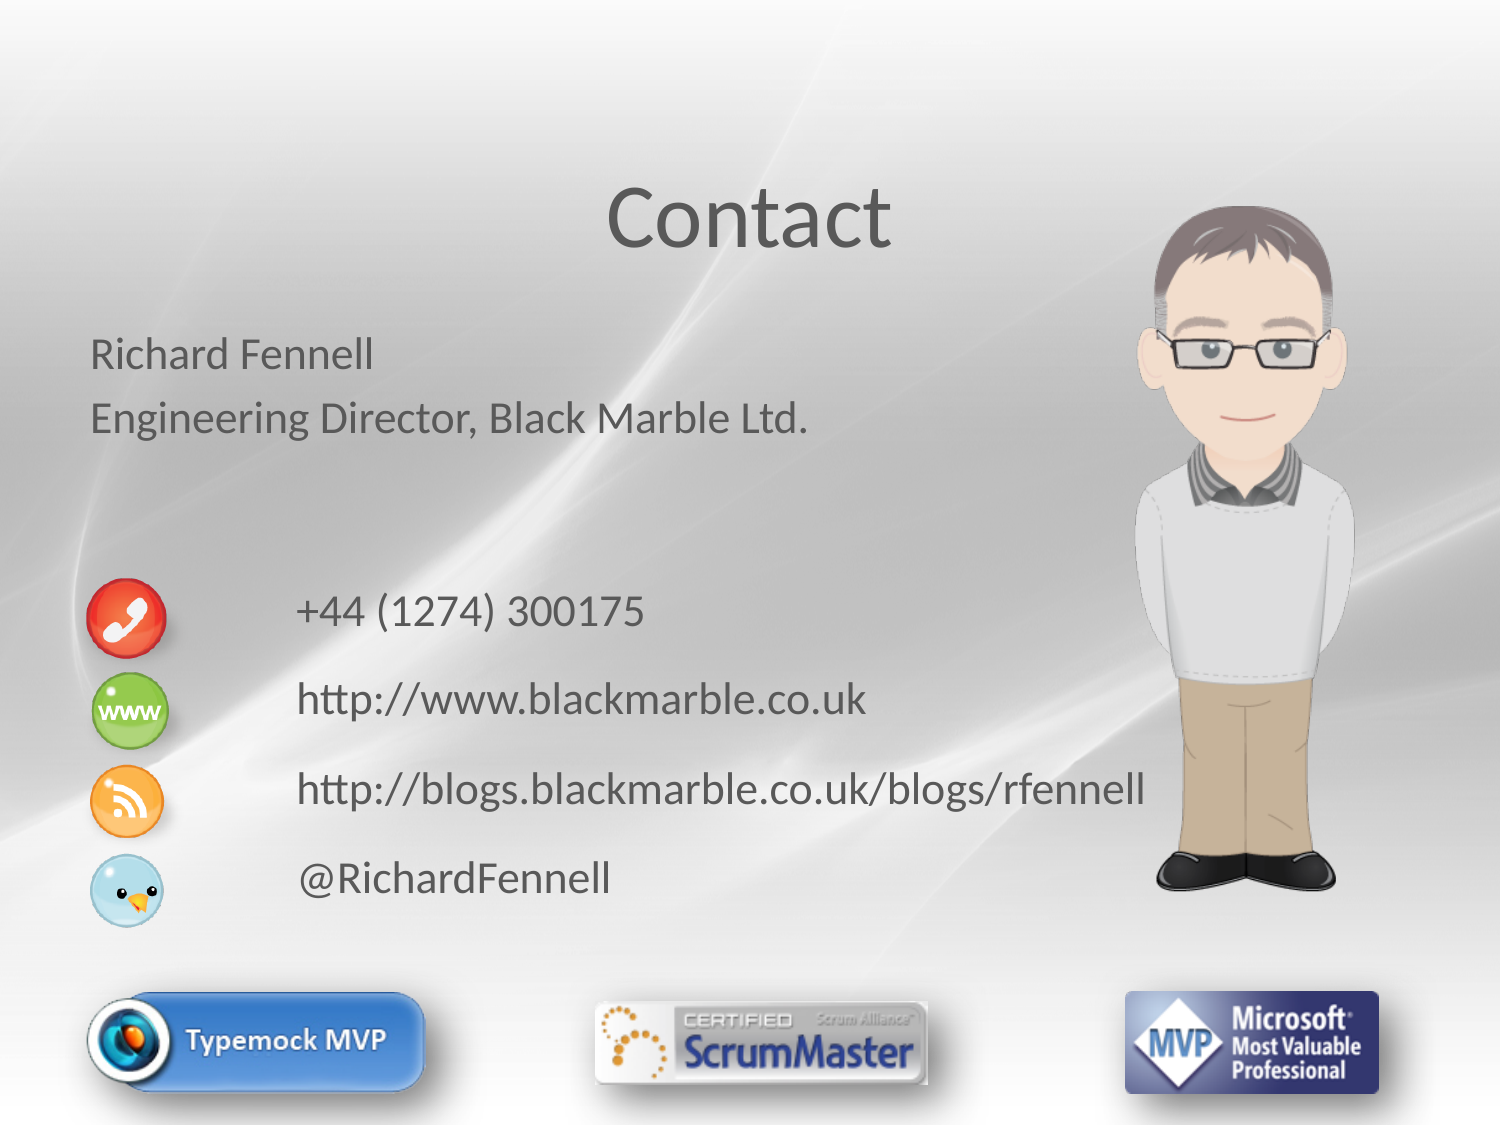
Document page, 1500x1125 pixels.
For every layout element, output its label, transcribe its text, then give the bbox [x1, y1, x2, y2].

title Contact [75, 117, 1425, 305]
list Richard Fennell Engineering Director, Black Marble Ltd. +44 (1274) 300175 http://www.blackmarble.co.uk http://blogs.blackmarble.co.uk/blogs/rfennell @RichardFennell [75, 316, 1425, 1079]
picture [0, 0, 1500, 1125]
